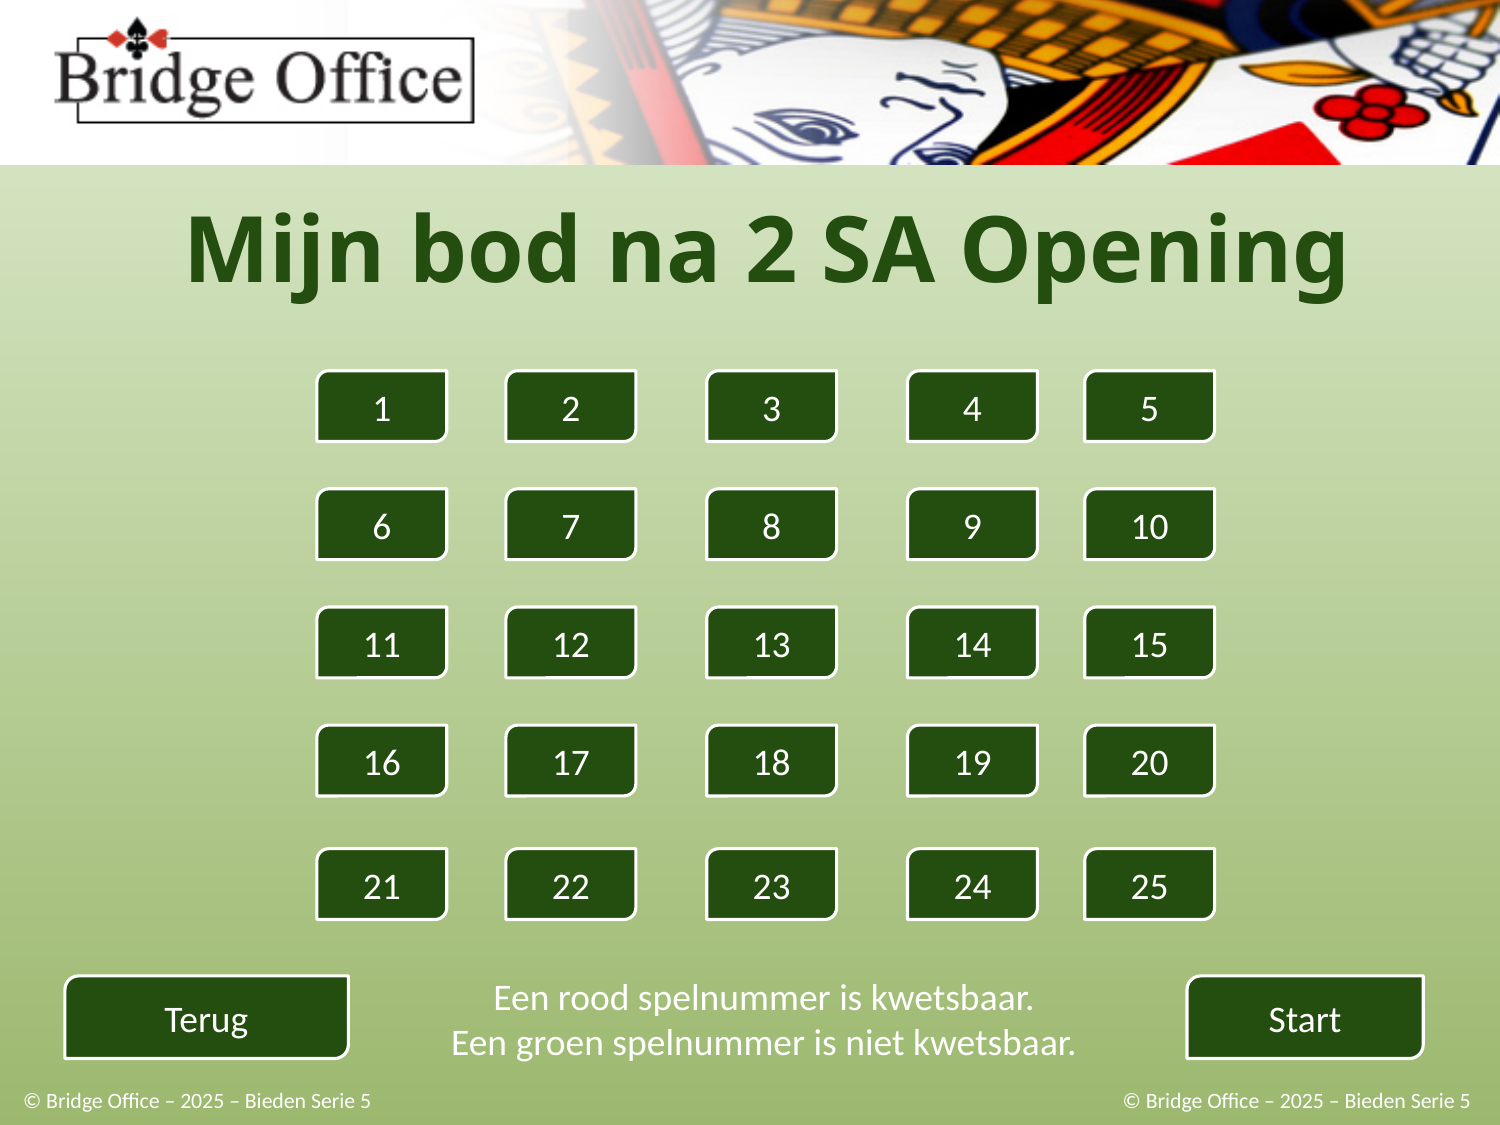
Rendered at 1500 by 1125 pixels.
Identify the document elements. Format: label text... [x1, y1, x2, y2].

text_box 25 [1083, 847, 1217, 922]
text_box Terug [63, 974, 350, 1061]
text_box 24 [905, 847, 1039, 922]
text_box 18 [705, 723, 839, 798]
text_box 5 [1083, 369, 1217, 444]
text_box 19 [905, 723, 1039, 798]
text_box 15 [1083, 605, 1217, 680]
text_box 23 [705, 847, 839, 922]
text_box 9 [905, 487, 1039, 562]
picture [0, 0, 1500, 166]
text_box 13 [705, 605, 839, 680]
text_box 12 [504, 605, 638, 680]
text_box 10 [1083, 487, 1217, 562]
text_box 8 [705, 487, 839, 562]
text_box 2 [504, 369, 638, 444]
text_box 11 [315, 605, 449, 680]
text_box 6 [315, 487, 449, 562]
text_box 17 [504, 723, 638, 798]
text_box Mijn bod na 2 SA Opening [64, 183, 1470, 309]
text_box 20 [1083, 723, 1217, 798]
text_box 16 [315, 723, 449, 798]
text_box Start [1185, 974, 1425, 1061]
text_box 1 [315, 369, 449, 444]
text_box 21 [315, 847, 449, 922]
text_box © Bridge Office – 2025 – Bieden Serie 5 [8, 1079, 393, 1121]
text_box 22 [504, 847, 638, 922]
text_box 4 [905, 369, 1039, 444]
text_box 7 [504, 487, 638, 562]
text_box Een rood spelnummer is kwetsbaar. Een groen spelnummer is niet kwetsbaar. [356, 965, 1172, 1071]
text_box © Bridge Office – 2025 – Bieden Serie 5 [1107, 1079, 1500, 1121]
text_box 14 [905, 605, 1039, 680]
text_box 3 [705, 369, 839, 444]
